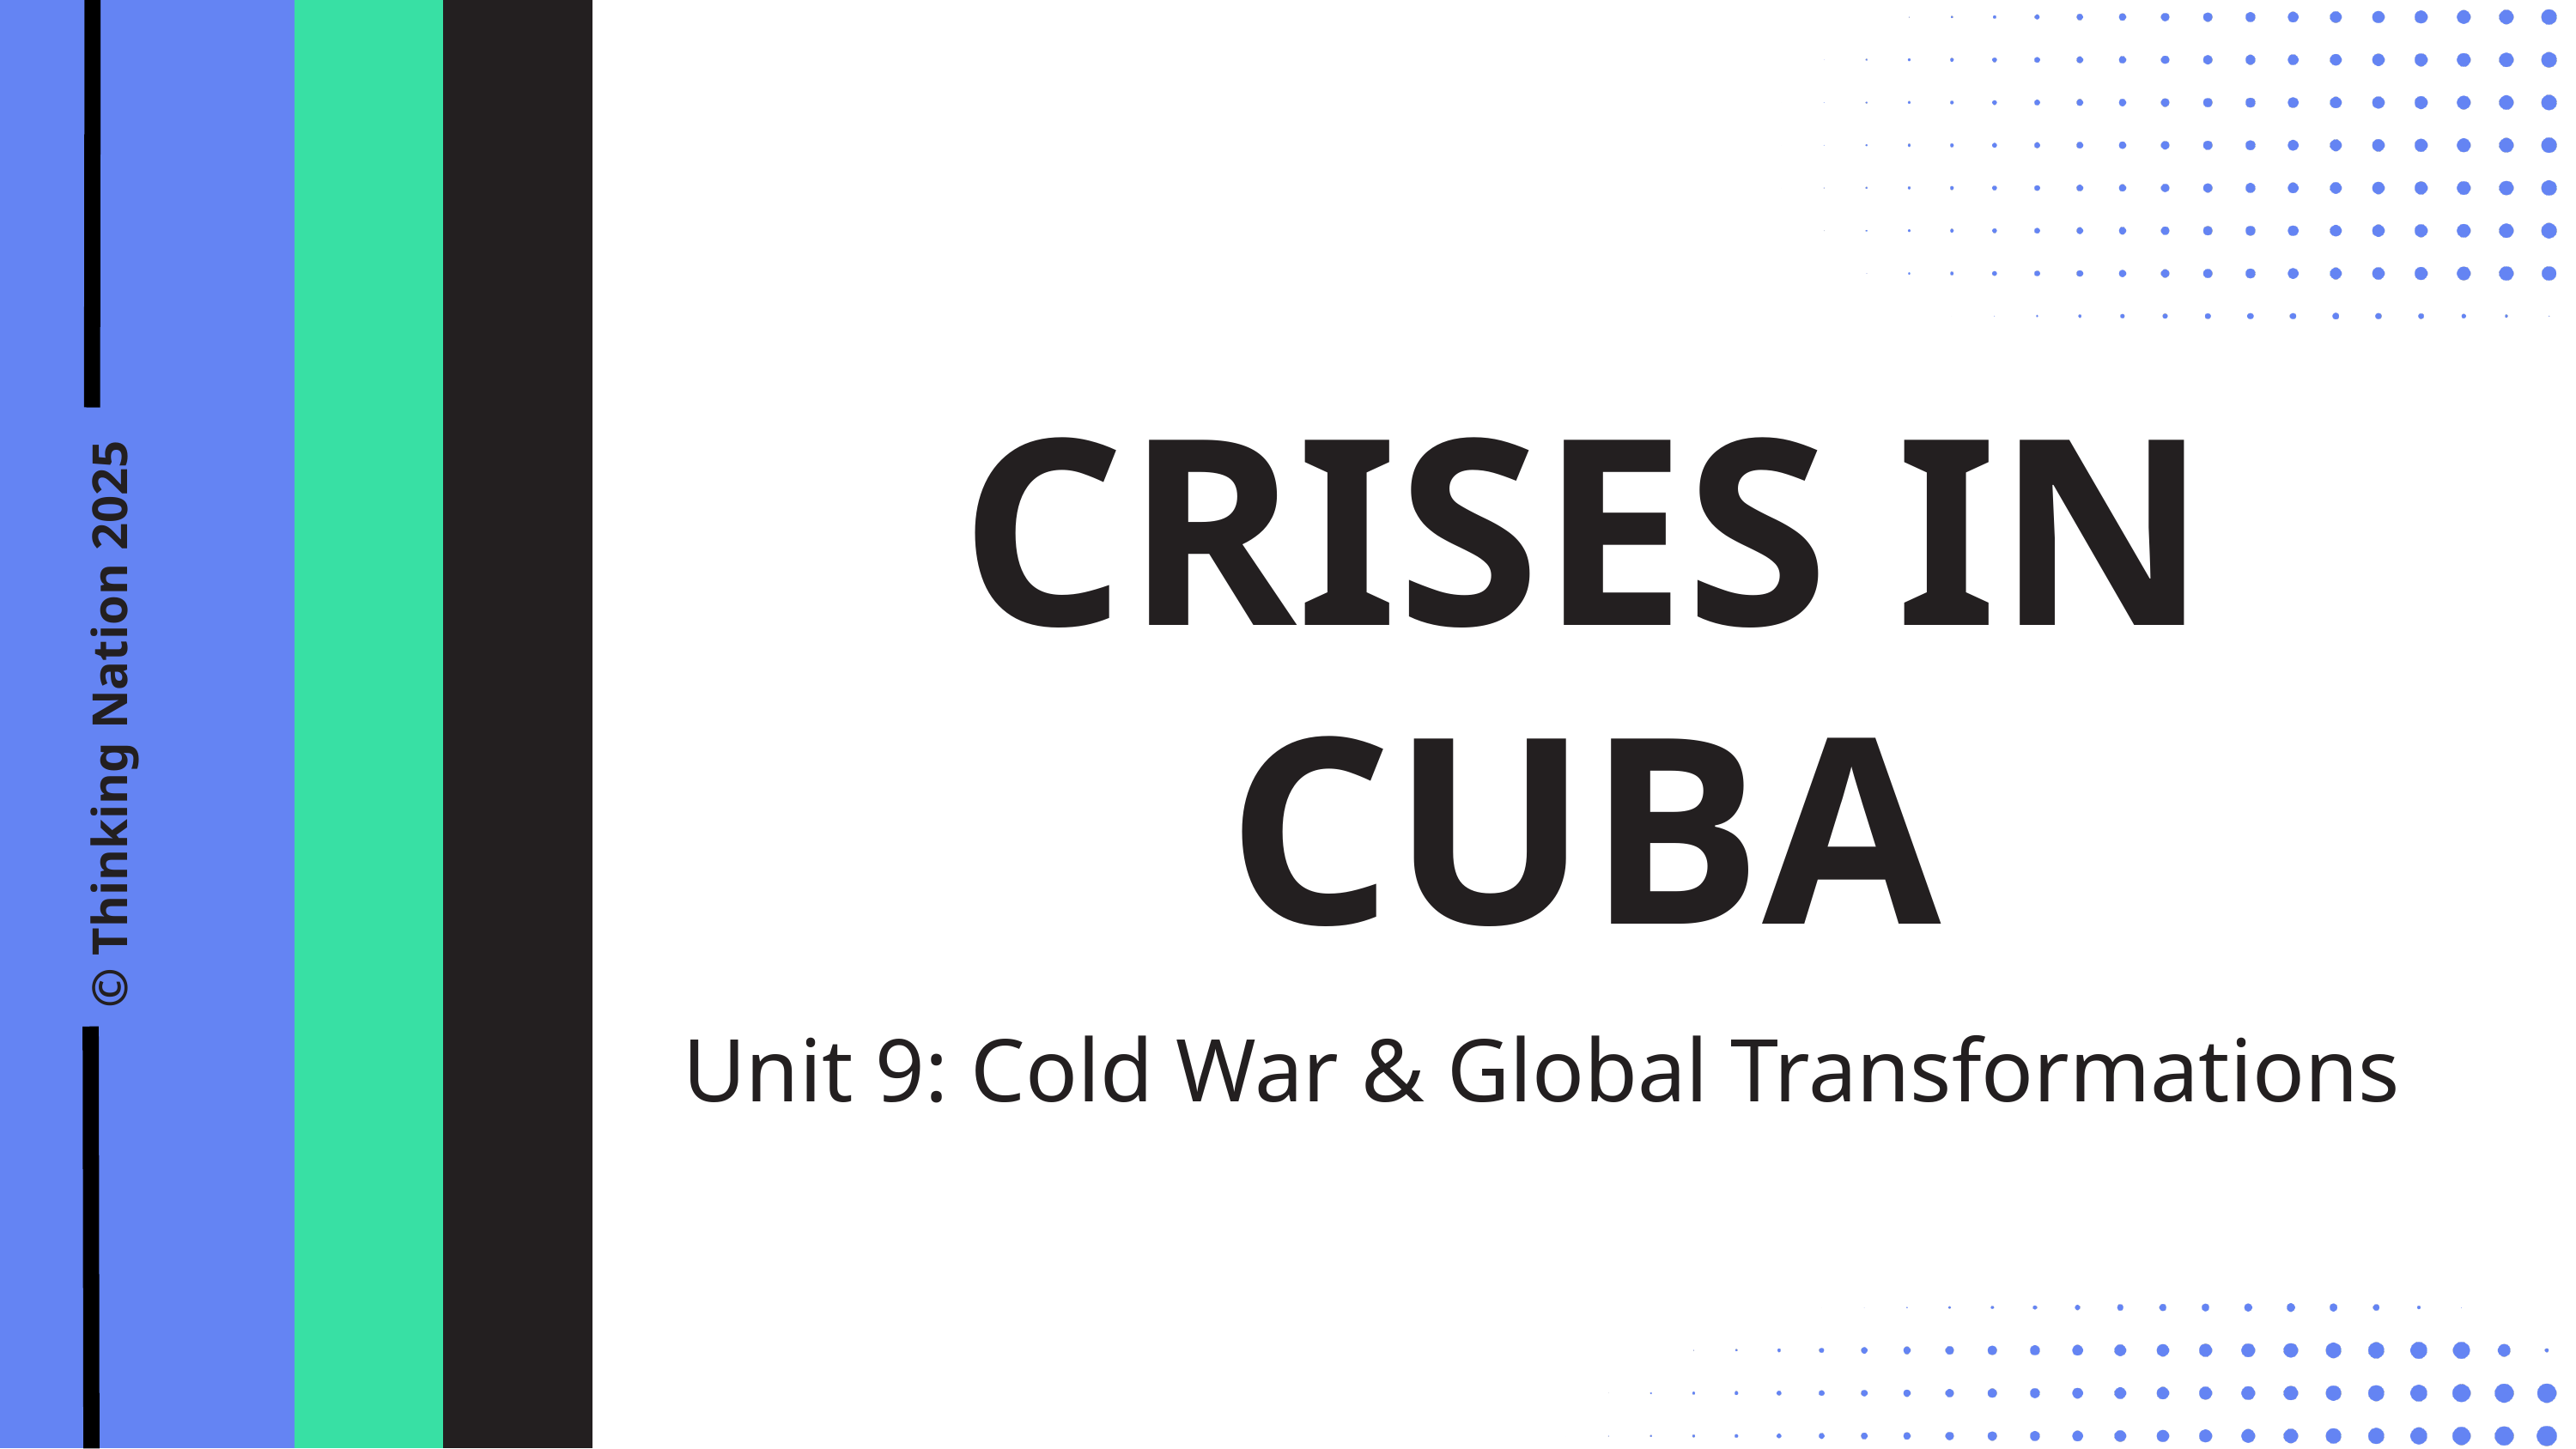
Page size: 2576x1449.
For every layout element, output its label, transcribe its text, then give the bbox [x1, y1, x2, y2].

text_box CRISES IN CUBA [599, 385, 2576, 984]
text_box [1781, 0, 2576, 319]
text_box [0, 0, 593, 1449]
text_box [1565, 1303, 2576, 1449]
text_box Unit 9: Cold War & Global Transformations [653, 973, 2432, 1292]
